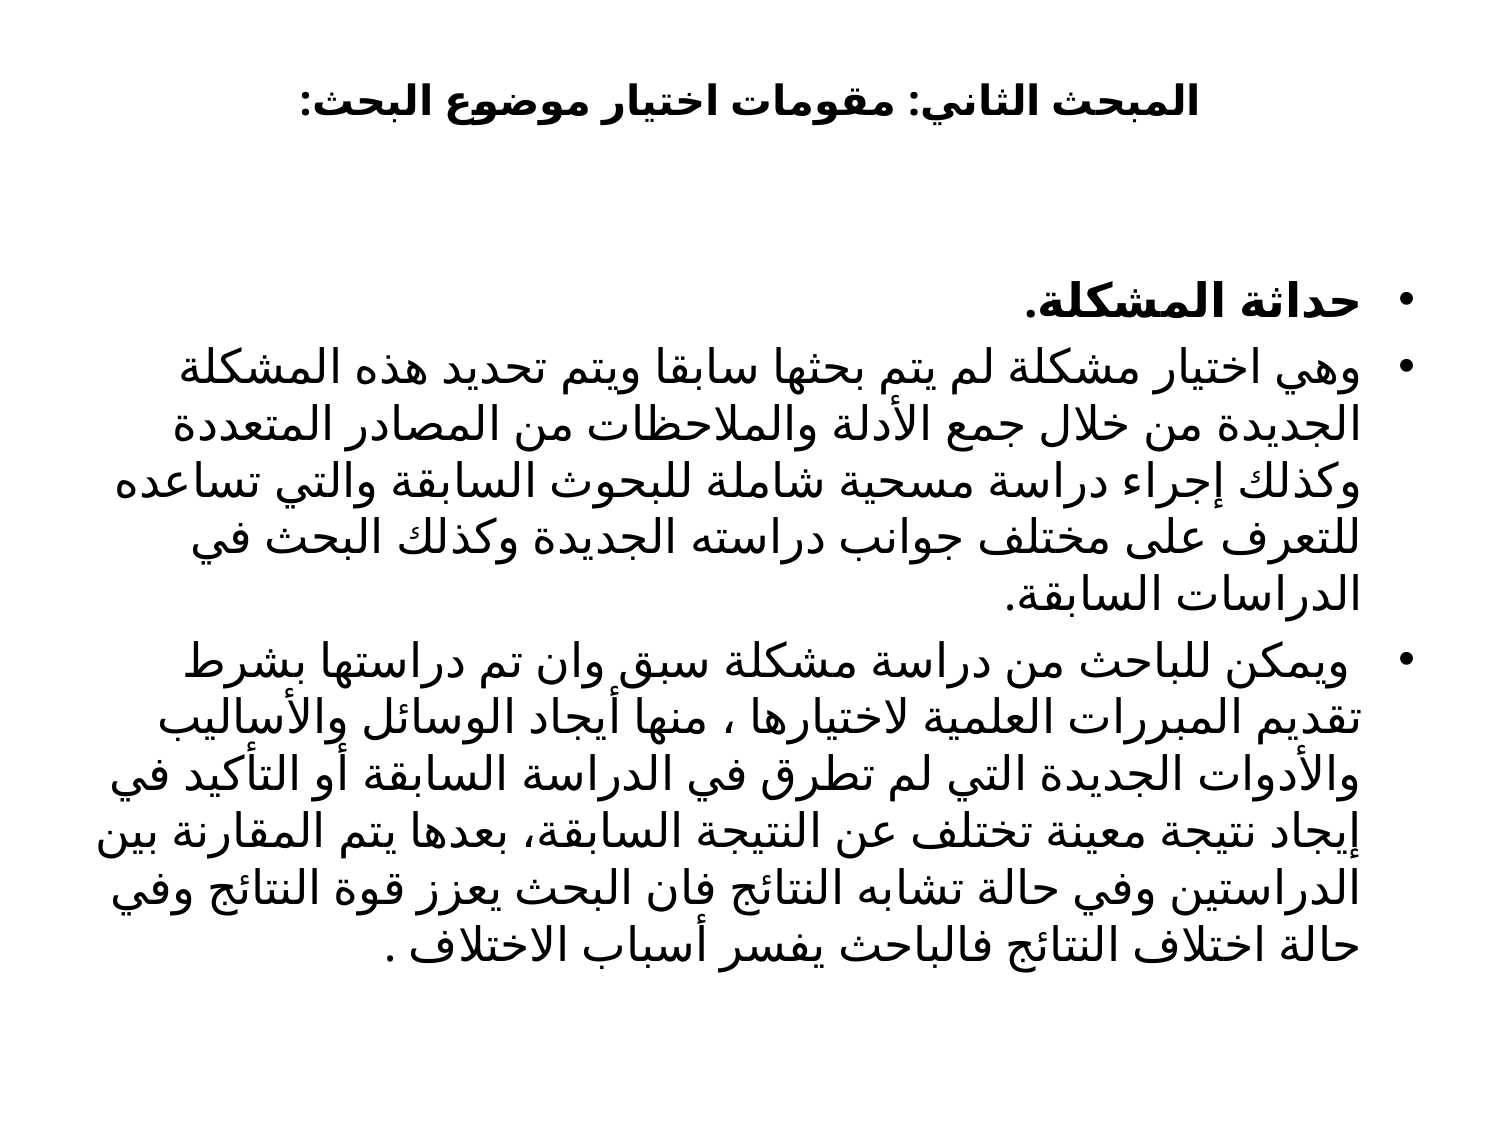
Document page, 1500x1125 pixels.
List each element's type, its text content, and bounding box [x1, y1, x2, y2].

title المبحث الثاني: مقومات اختيار موضوع البحث: [75, 45, 1425, 153]
list حداثة المشكلة. وهي اختيار مشكلة لم يتم بحثها سابقا ويتم تحديد هذه المشكلة الجديدة من خلال جمع الأدلة والملاحظات من المصادر المتعددة وكذلك إجراء دراسة مسحية شاملة للبحوث السابقة والتي تساعده للتعرف على مختلف جوانب دراسته الجديدة وكذلك البحث في الدراسات السابقة. ويمكن للباحث من دراسة مشكلة سبق وان تم دراستها بشرط تقديم المبررات العلمية لاختيارها ، منها أيجاد الوسائل والأساليب والأدوات الجديدة التي لم تطرق في الدراسة السابقة أو التأكيد في إيجاد نتيجة معينة تختلف عن النتيجة السابقة، بعدها يتم المقارنة بين الدراستين وفي حالة تشابه النتائج فان البحث يعزز قوة النتائج وفي حالة اختلاف النتائج فالباحث يفسر أسباب الاختلاف . [75, 262, 1425, 1005]
